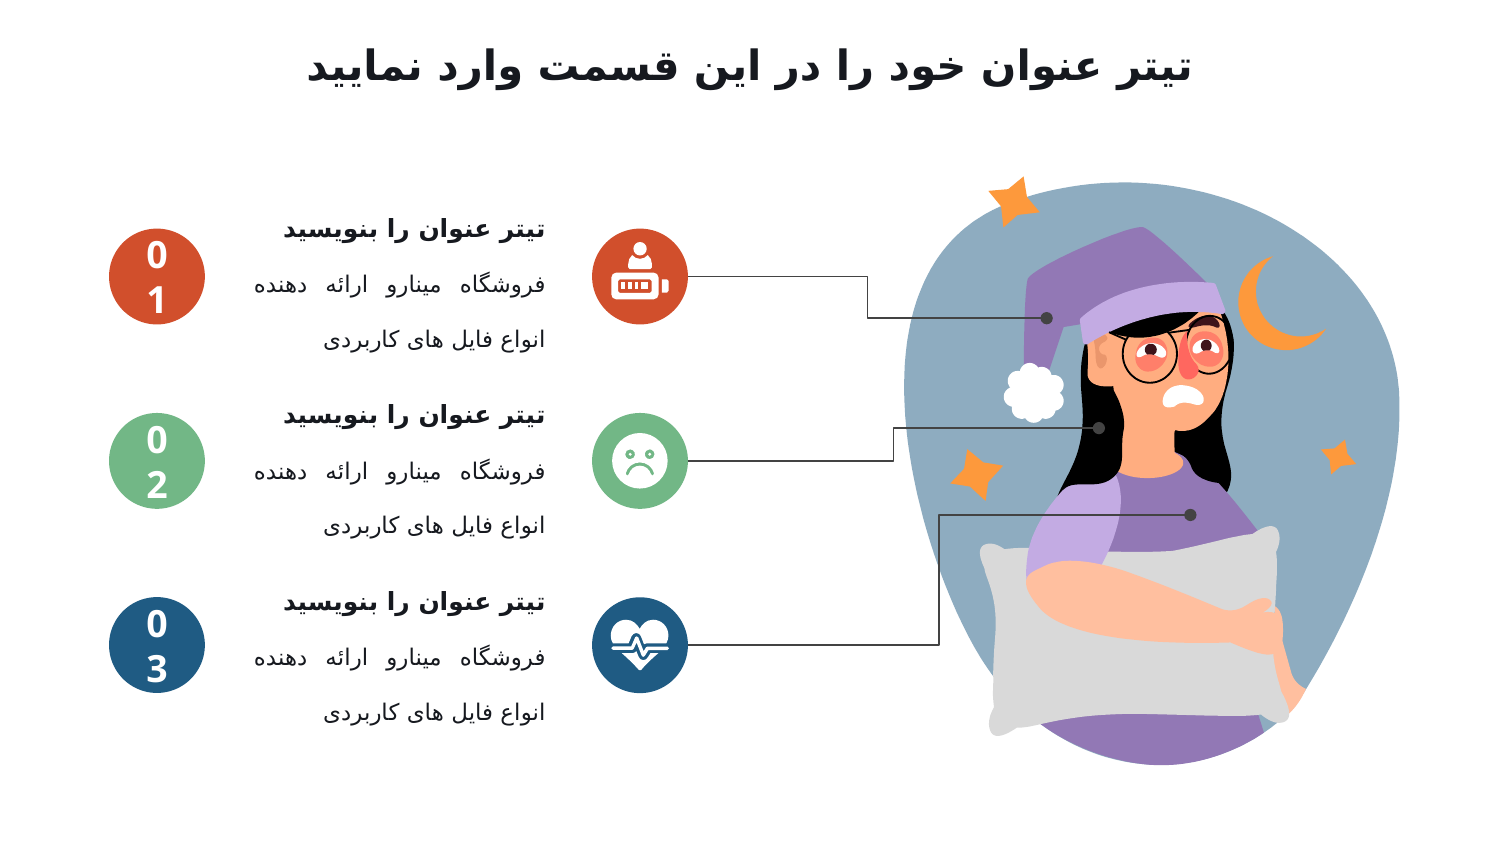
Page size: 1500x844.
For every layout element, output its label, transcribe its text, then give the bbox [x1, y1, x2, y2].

text_box تیتر عنوان را بنویسید فروشگاه مینارو ارائه دهنده انواع فایل های کاربردی [228, 174, 561, 360]
text_box تیتر عنوان را بنویسید فروشگاه مینارو ارائه دهنده انواع فایل های کاربردی [228, 547, 561, 733]
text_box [687, 427, 1100, 462]
text_box 03 [109, 597, 205, 693]
text_box تیتر عنوان را بنویسید فروشگاه مینارو ارائه دهنده انواع فایل های کاربردی [228, 361, 561, 546]
text_box 02 [109, 412, 205, 509]
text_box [687, 276, 1047, 319]
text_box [610, 619, 670, 671]
text_box [592, 597, 688, 694]
text_box [592, 412, 688, 509]
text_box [611, 432, 668, 489]
text_box تیتر عنوان خود را در این قسمت وارد نمایید [0, 6, 1500, 96]
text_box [610, 241, 669, 300]
text_box 01 [109, 228, 205, 325]
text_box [687, 514, 1191, 646]
text_box [592, 228, 688, 325]
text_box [903, 165, 1400, 766]
